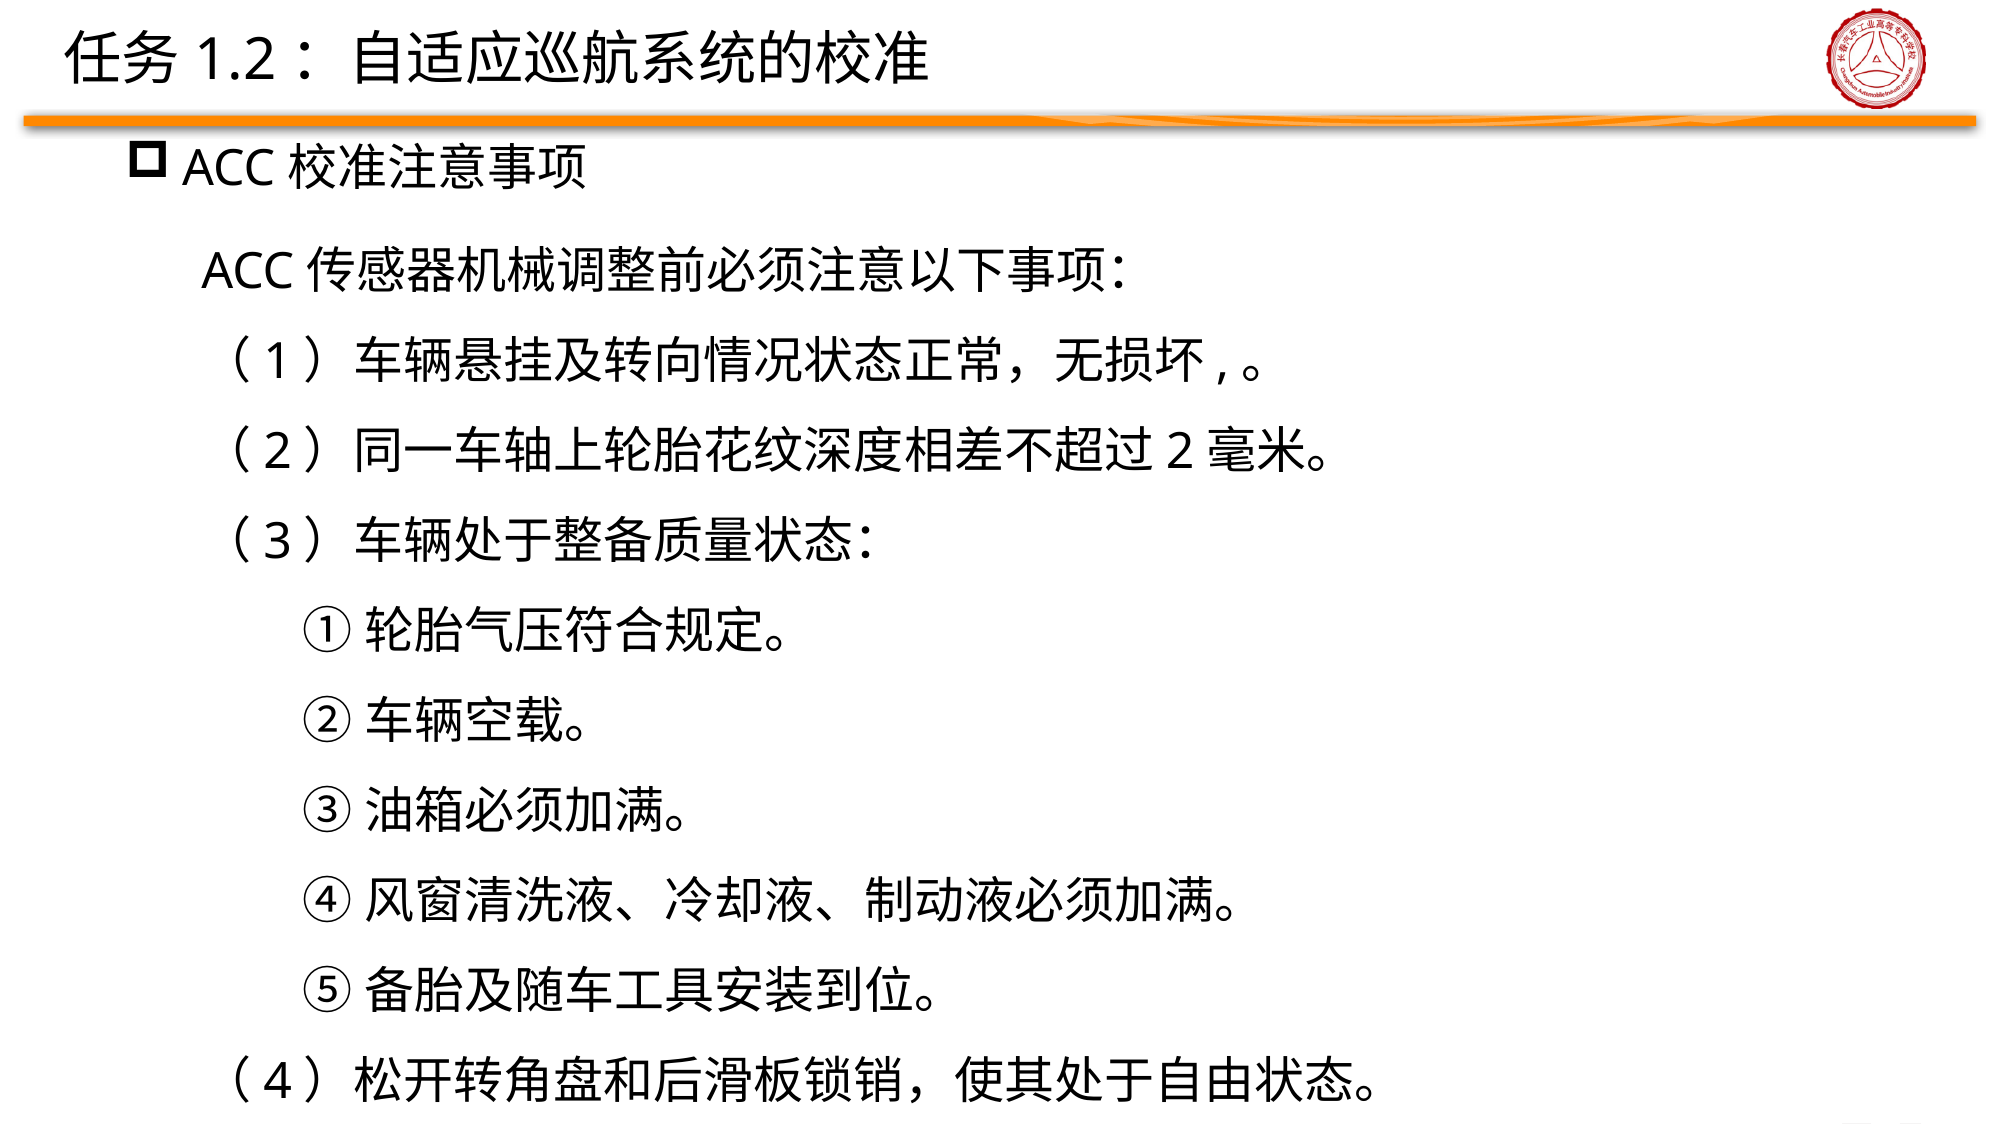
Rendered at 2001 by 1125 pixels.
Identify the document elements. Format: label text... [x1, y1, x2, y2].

title 任务1.2：自适应巡航系统的校准 [49, 21, 1557, 121]
text_box ACC校准注意事项 [110, 134, 1192, 260]
text_box ACC传感器机械调整前必须注意以下事项： （1）车辆悬挂及转向情况状态正常，无损坏,。 （2）同一车轴上轮胎花纹深度相差不超过2毫米。 （3）车辆处于整备质量状态： ①轮胎气压符合规定。 ②车辆空载。 ③油箱必须加满。 ④风窗清洗液、冷却液、制动液必须加满。 ⑤备胎及随车工具安装到位。 （4）松开转角盘和后滑板锁销，使其处于自由状态。 [142, 201, 1858, 1116]
picture [1826, 8, 1926, 109]
